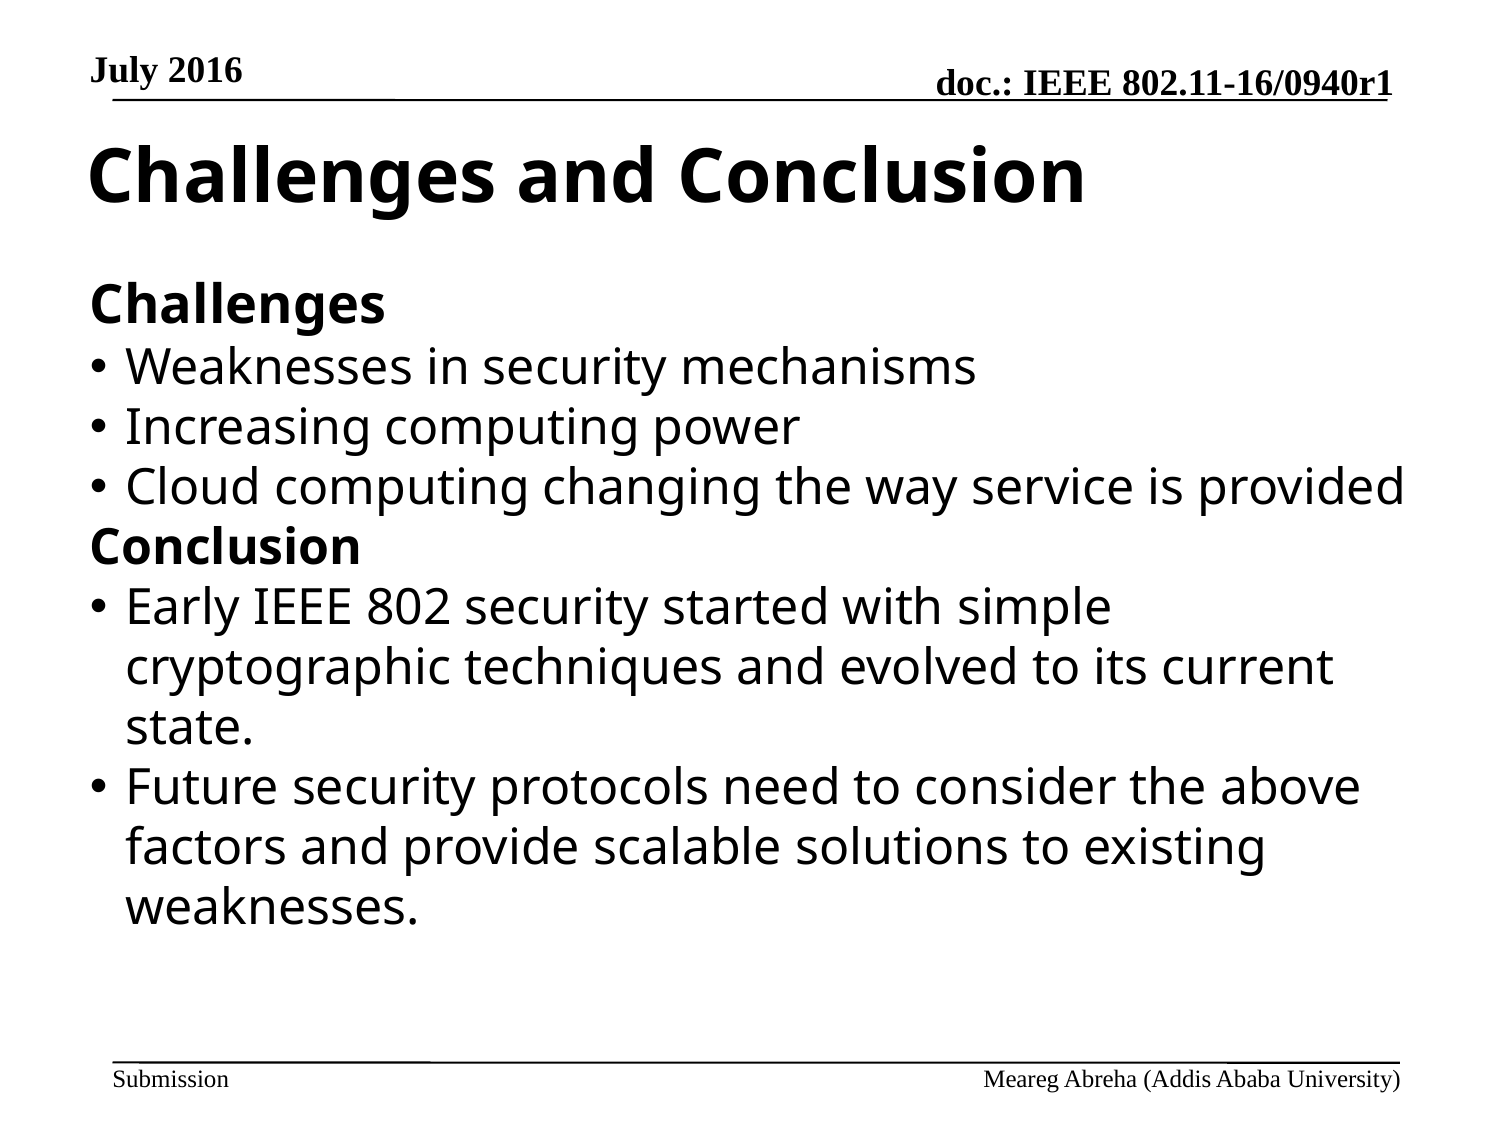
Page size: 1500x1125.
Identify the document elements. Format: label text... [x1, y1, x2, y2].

text_box July 2016 [74, 37, 258, 98]
footer Meareg Abreha (Addis Ababa University) [902, 1061, 1402, 1093]
text_box Challenges and Conclusion [71, 79, 1421, 266]
text_box Challenges Weaknesses in security mechanisms Increasing computing power Cloud computing changing the way service is provided Conclusion Early IEEE 802 security started with simple cryptographic techniques and evolved to its current state. Future security protocols need to consider the above factors and provide scalable solutions to existing weaknesses. [75, 262, 1425, 1005]
